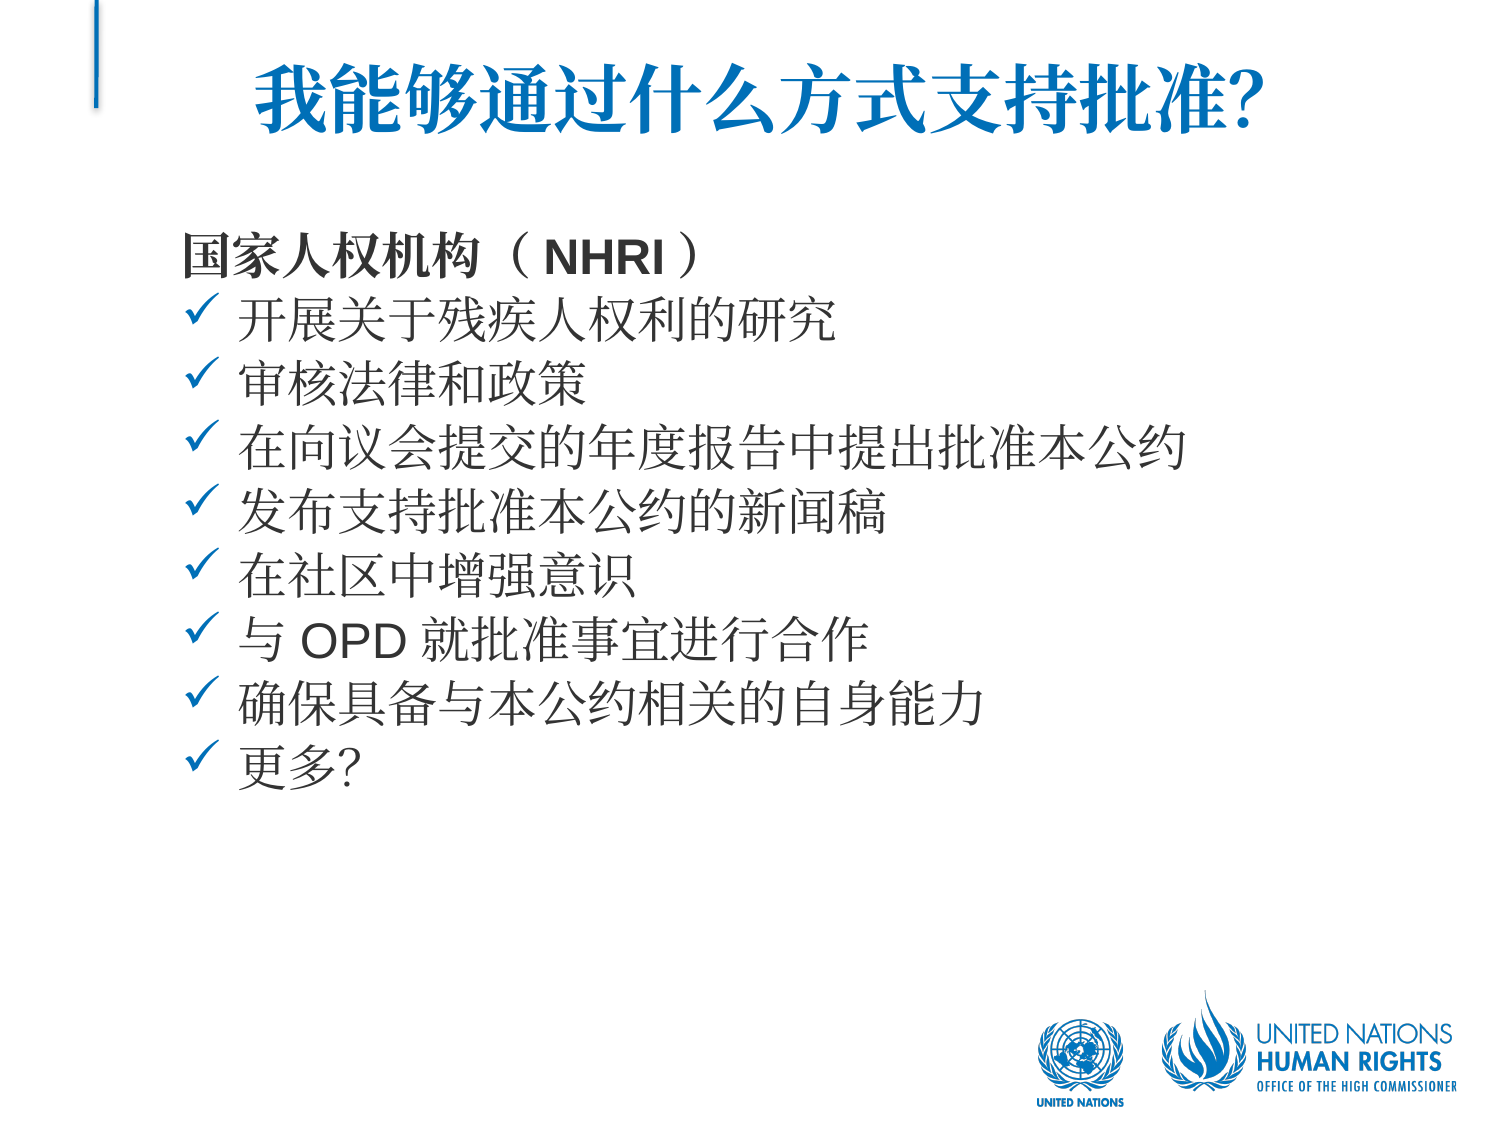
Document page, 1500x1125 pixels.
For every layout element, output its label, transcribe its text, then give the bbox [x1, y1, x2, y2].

title 我能够通过什么方式支持批准？ [121, 45, 1437, 224]
picture [1037, 990, 1457, 1107]
text_box 国家人权机构（NHRI） 开展关于残疾人权利的研究 审核法律和政策 在向议会提交的年度报告中提出批准本公约 发布支持批准本公约的新闻稿 在社区中增强意识 与OPD就批准事宜进行合作 确保具备与本公约相关的自身能力 更多？ [166, 223, 1325, 939]
